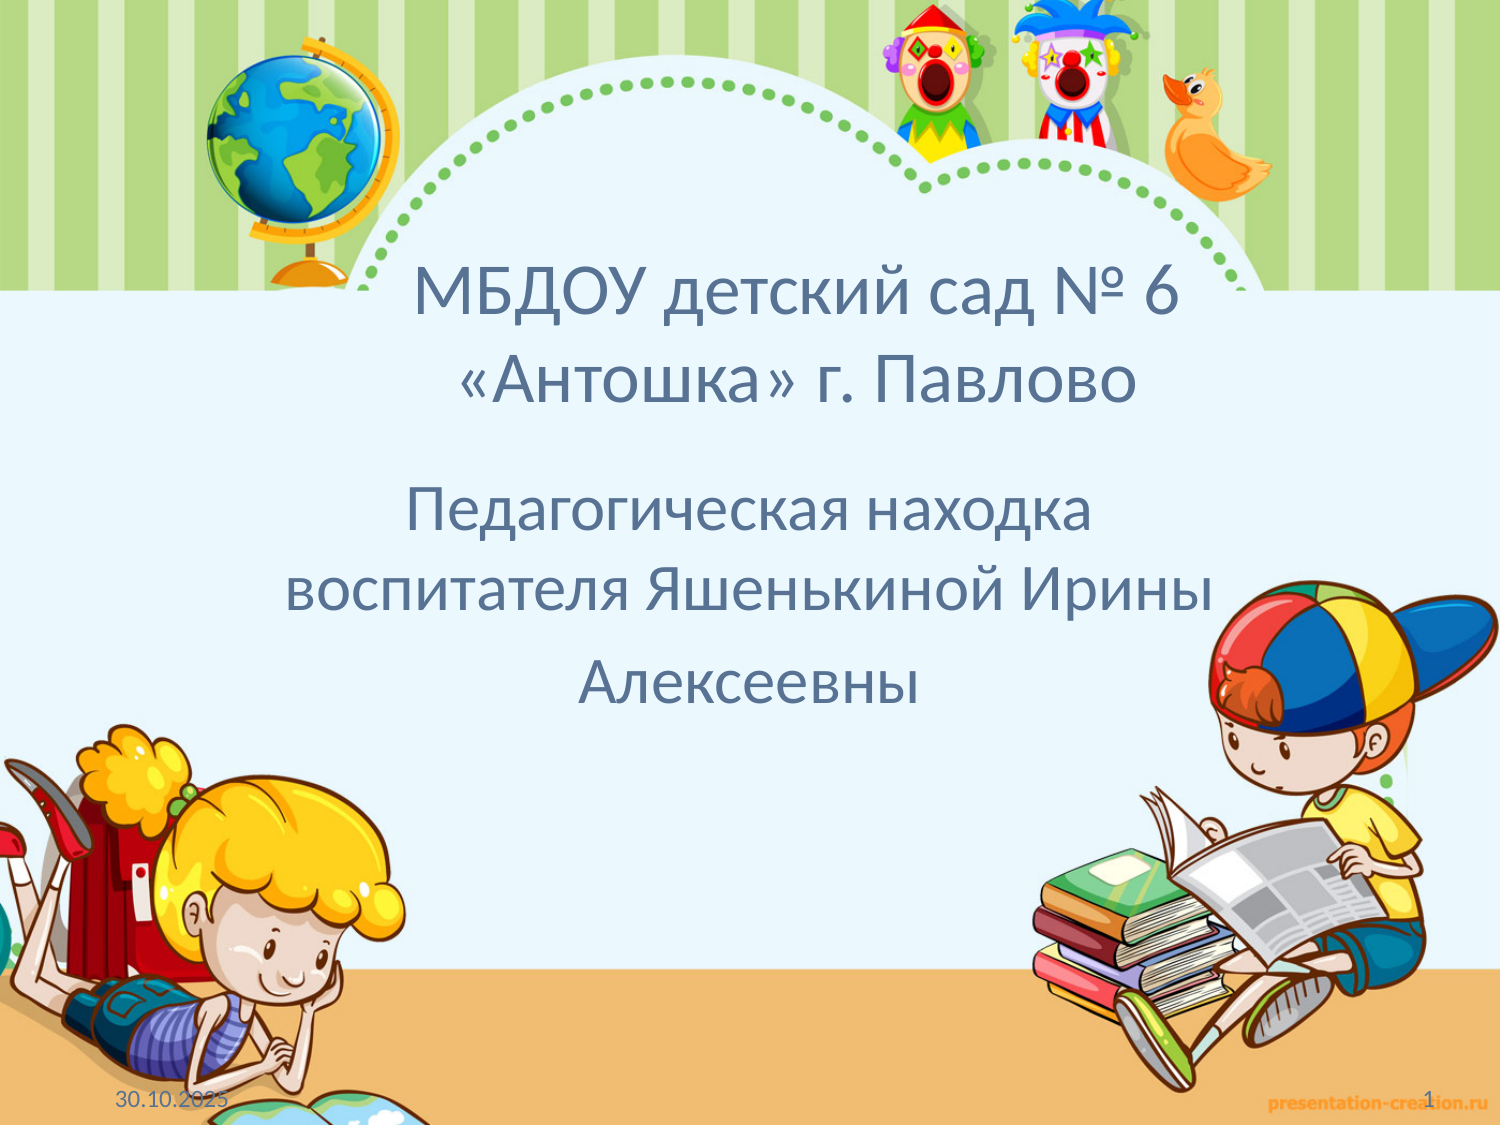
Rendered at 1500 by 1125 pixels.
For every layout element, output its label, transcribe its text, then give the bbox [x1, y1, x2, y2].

list Педагогическая находка воспитателя Яшенькиной Ирины Алексеевны [265, 456, 1235, 774]
picture [0, 0, 1500, 1125]
title МБДОУ детский сад № 6 «Антошка» г. Павлово [324, 231, 1270, 427]
